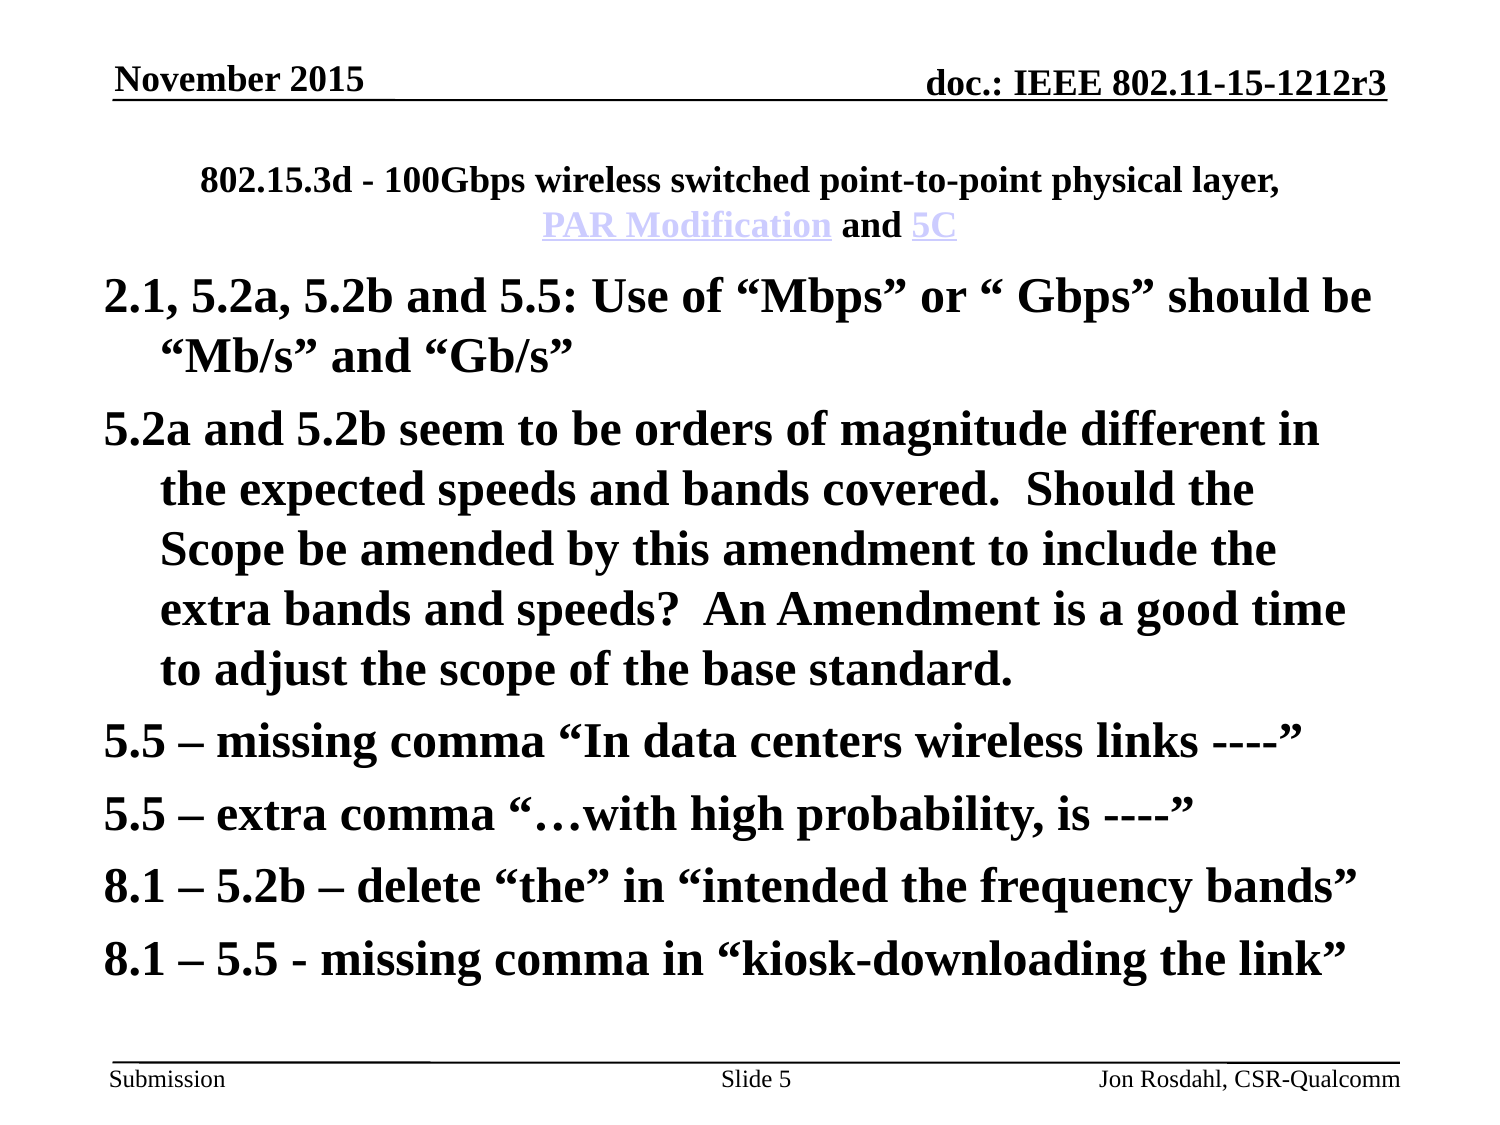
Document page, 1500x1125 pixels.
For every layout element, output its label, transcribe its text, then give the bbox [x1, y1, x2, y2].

list 2.1, 5.2a, 5.2b and 5.5: Use of “Mbps” or “ Gbps” should be “Mb/s” and “Gb/s” 5.2a and 5.2b seem to be orders of magnitude different in the expected speeds and bands covered. Should the Scope be amended by this amendment to include the extra bands and speeds? An Amendment is a good time to adjust the scope of the base standard. 5.5 – missing comma “In data centers wireless links ----” 5.5 – extra comma “…with high probability, is ----” 8.1 – 5.2b – delete “the” in “intended the frequency bands” 8.1 – 5.5 - missing comma in “kiosk-downloading the link” [88, 255, 1402, 1000]
footer Jon Rosdahl, CSR-Qualcomm [878, 1061, 1402, 1093]
title 802.15.3d - 100Gbps wireless switched point-to-point physical layer, PAR Modification and 5C [112, 112, 1388, 255]
slide_number Slide 5 [712, 1061, 800, 1123]
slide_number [114, 54, 423, 100]
